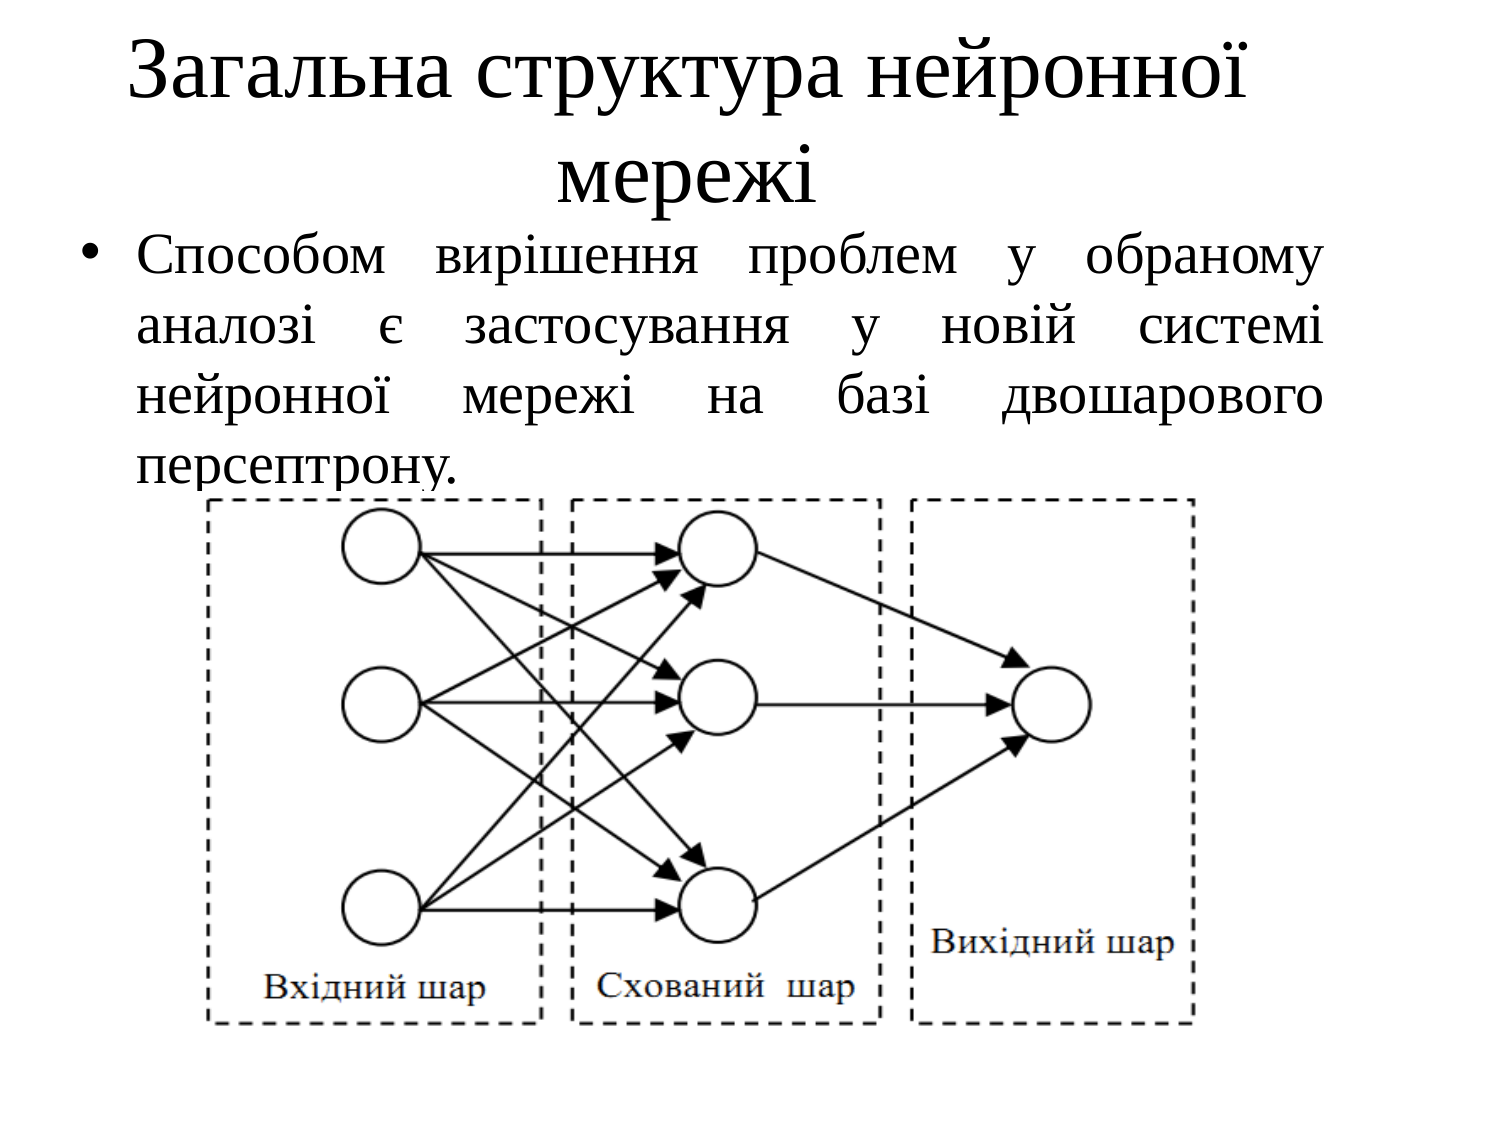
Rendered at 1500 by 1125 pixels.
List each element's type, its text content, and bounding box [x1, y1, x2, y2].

list Способом вирішення проблем у обраному аналозі є застосування у новій системі нейронної мережі на базі двошарового персептрону. [64, 208, 1341, 1062]
title Загальна структура нейронної мережі [75, 45, 1300, 185]
picture [182, 491, 1211, 1036]
